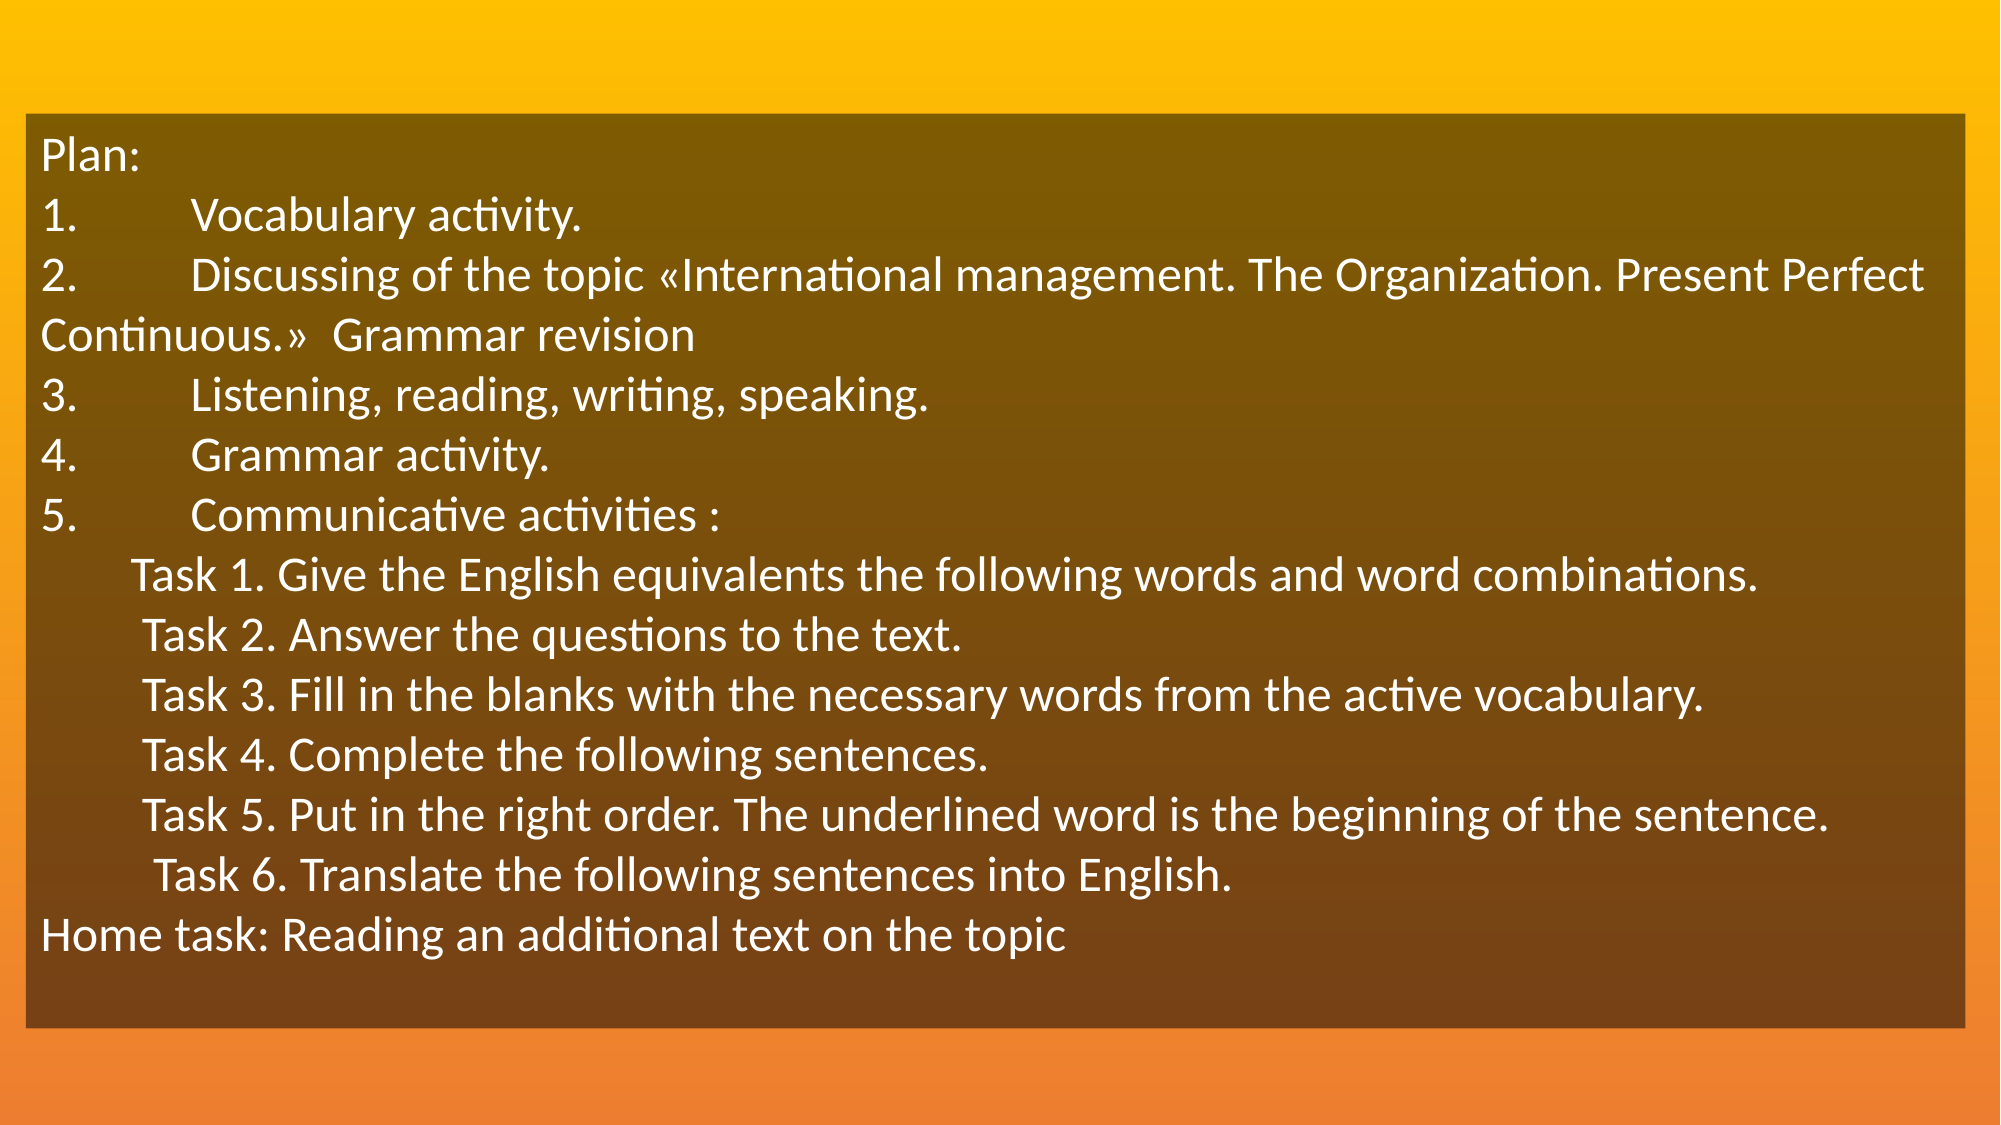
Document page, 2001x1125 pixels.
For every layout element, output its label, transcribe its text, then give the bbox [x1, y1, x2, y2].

text_box Plan: 1. Vocabulary activity. 2. Discussing of the topic «International management. The Organization. Present Perfect Continuous.» Grammar revision 3. Listening, reading, writing, speaking. 4. Grammar activity. 5. Communicative activities : Task 1. Give the English equivalents the following words and word combinations. Task 2. Answer the questions to the text. Task 3. Fill in the blanks with the necessary words from the active vocabulary. Task 4. Complete the following sentences. Task 5. Put in the right order. The underlined word is the beginning of the sentence. Task 6. Translate the following sentences into English. Home task: Reading an additional text on the topic [25, 113, 1966, 1029]
